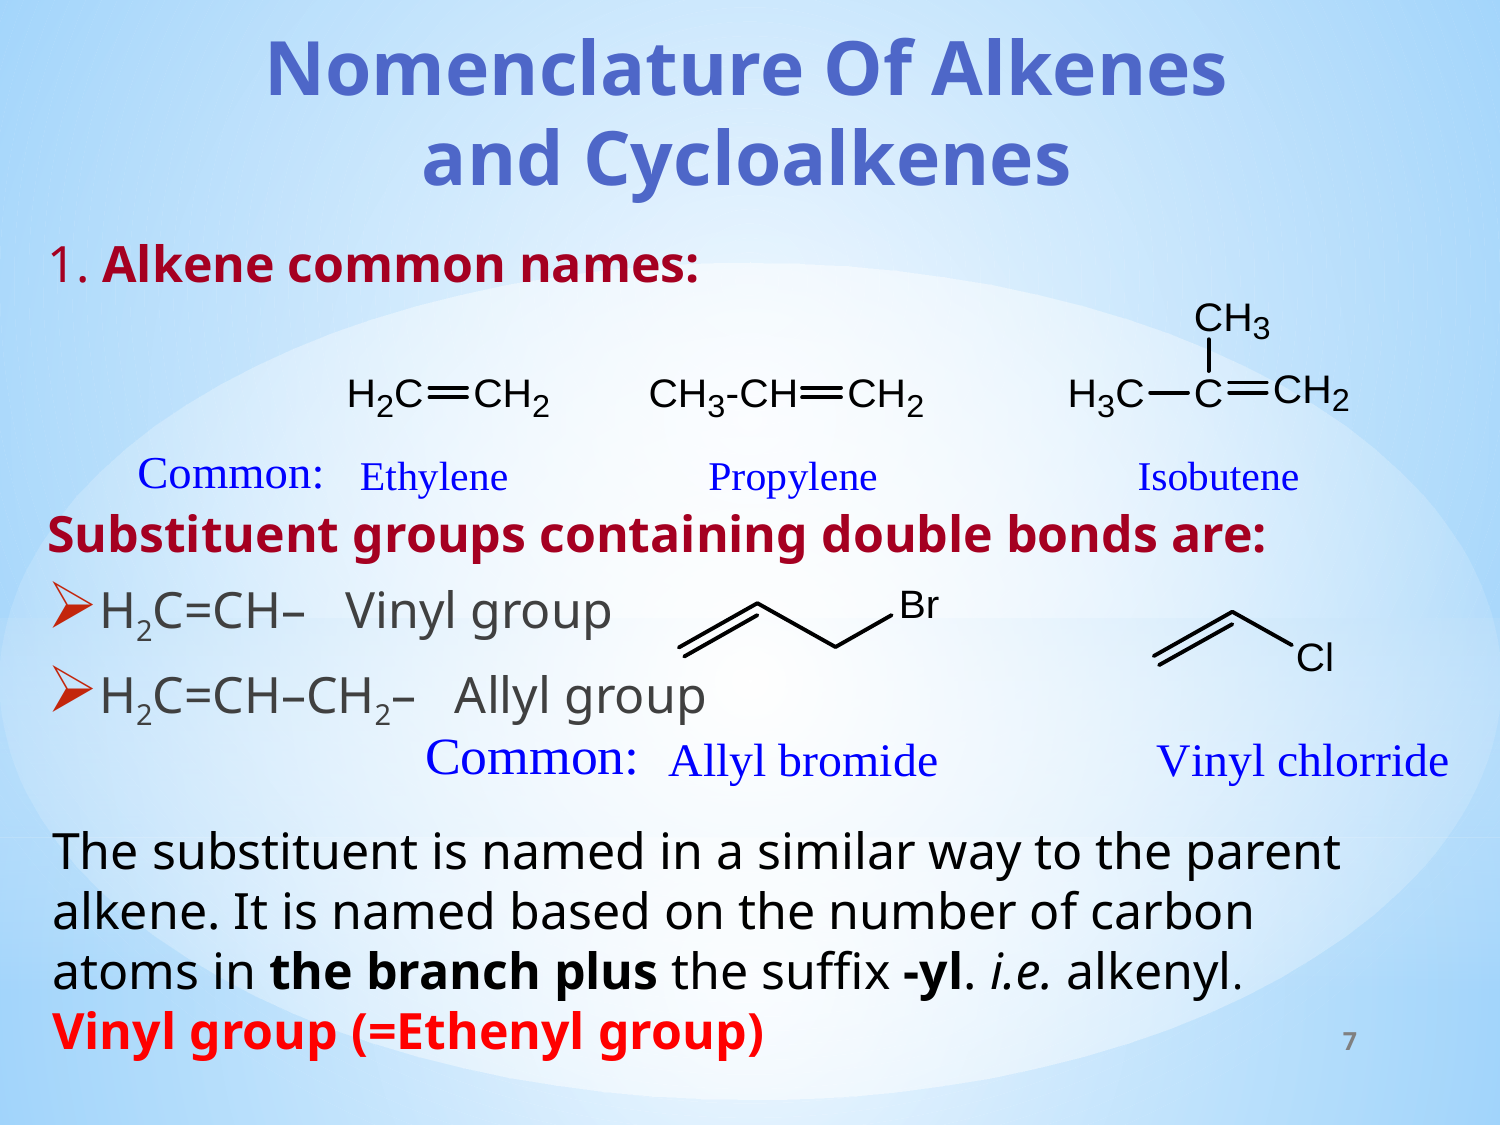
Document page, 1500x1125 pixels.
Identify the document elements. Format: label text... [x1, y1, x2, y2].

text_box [137, 299, 1351, 501]
slide_number 7 [1200, 1012, 1500, 1073]
title Nomenclature Of Alkenes and Cycloalkenes [212, 12, 1281, 200]
text_box The substituent is named in a similar way to the parent alkene. It is named based on the number of carbon atoms in the branch plus the suffix -yl. i.e. alkenyl. Vinyl group (=Ethenyl group) [37, 812, 1375, 1113]
list 1. Alkene common names: Substituent groups containing double bonds are: H2C=CH– Vinyl group H2C=CH–CH2– Allyl group [24, 224, 1363, 308]
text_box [424, 587, 1451, 788]
